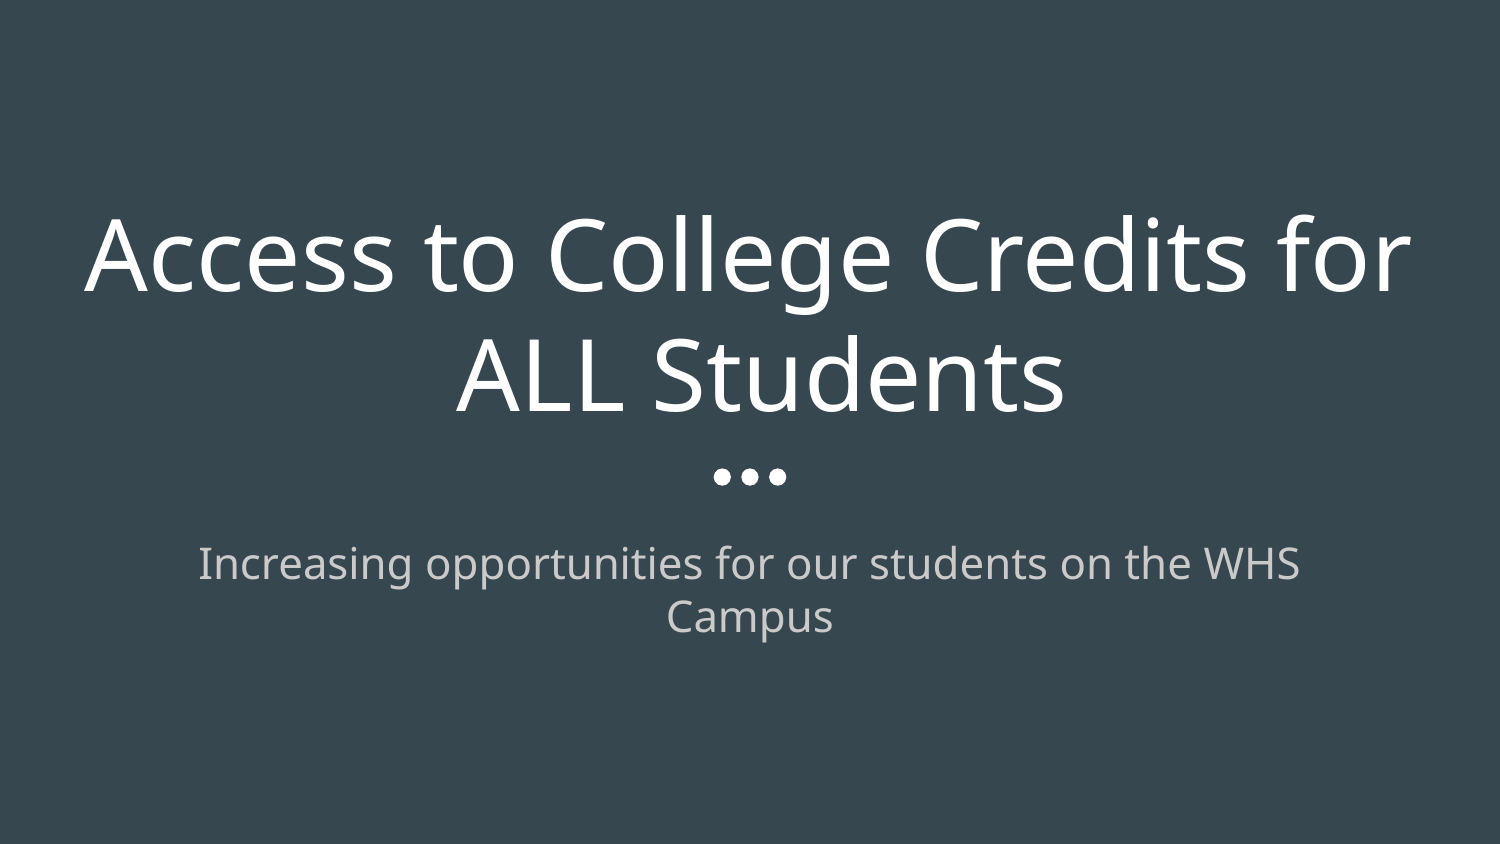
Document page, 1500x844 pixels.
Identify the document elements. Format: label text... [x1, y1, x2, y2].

title Access to College Credits for ALL Students [25, 162, 1500, 447]
subtitle Increasing opportunities for our students on the WHS Campus [110, 520, 1390, 651]
